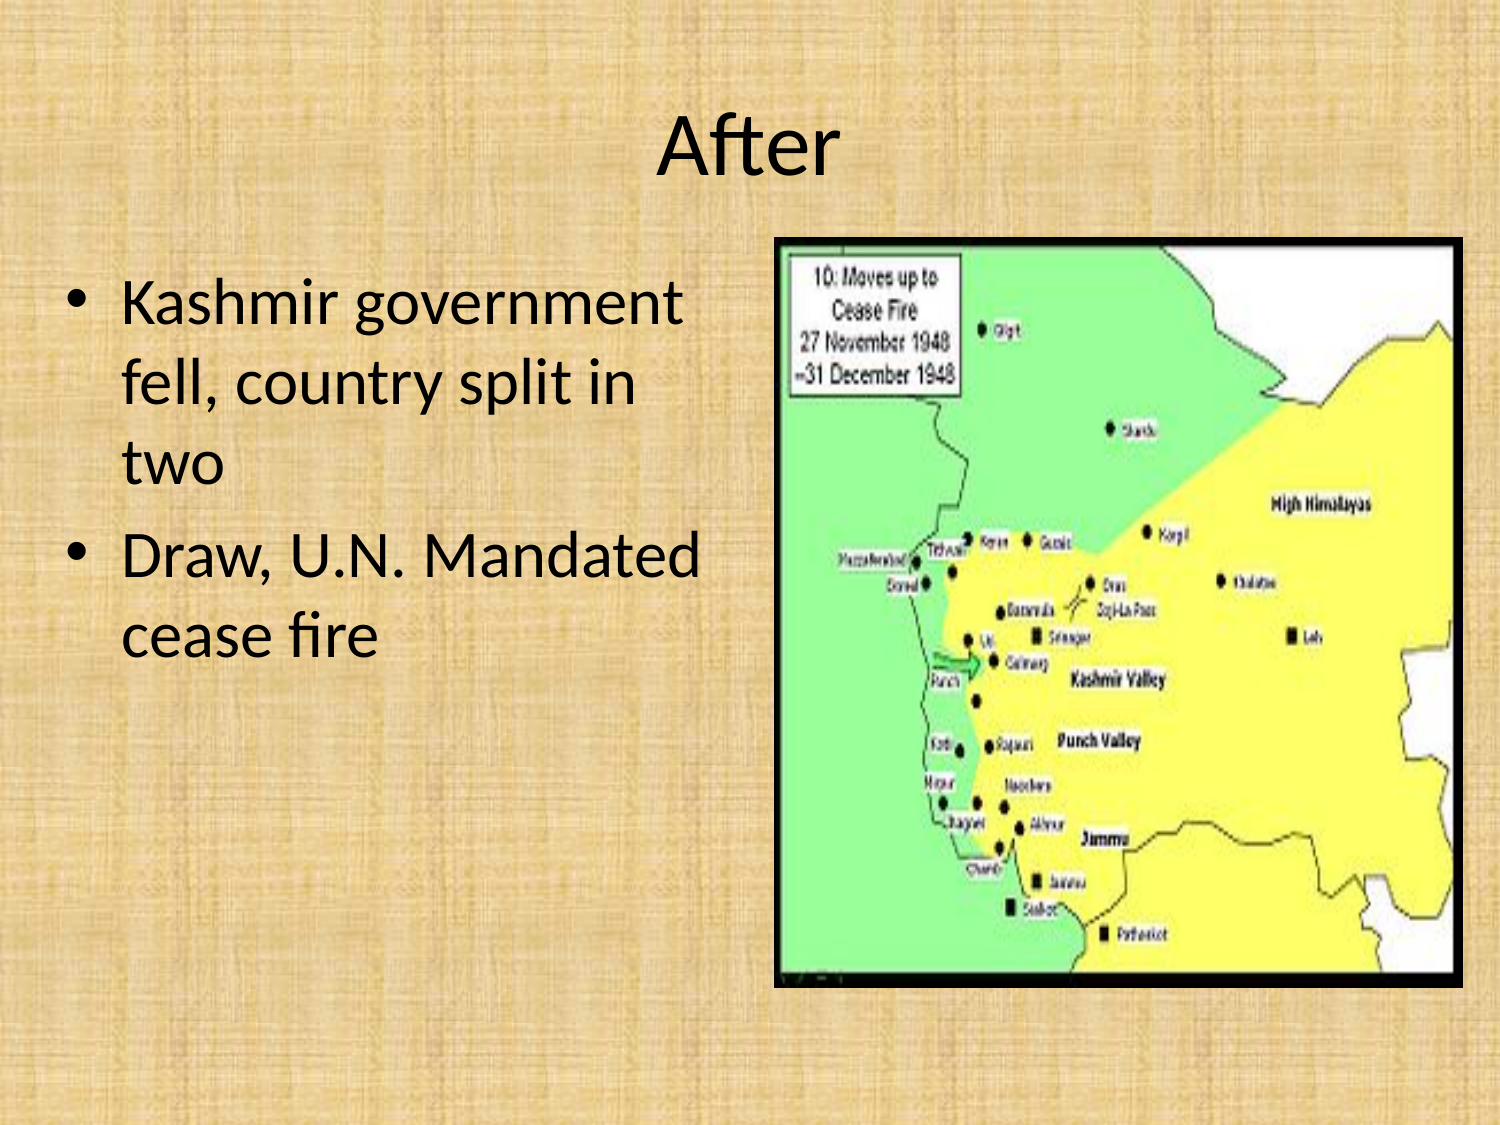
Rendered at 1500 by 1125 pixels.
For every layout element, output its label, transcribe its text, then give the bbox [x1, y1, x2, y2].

title After [75, 45, 1425, 233]
picture [0, 0, 1500, 1125]
list Kashmir government fell, country split in two Draw, U.N. Mandated cease fire [50, 249, 763, 993]
